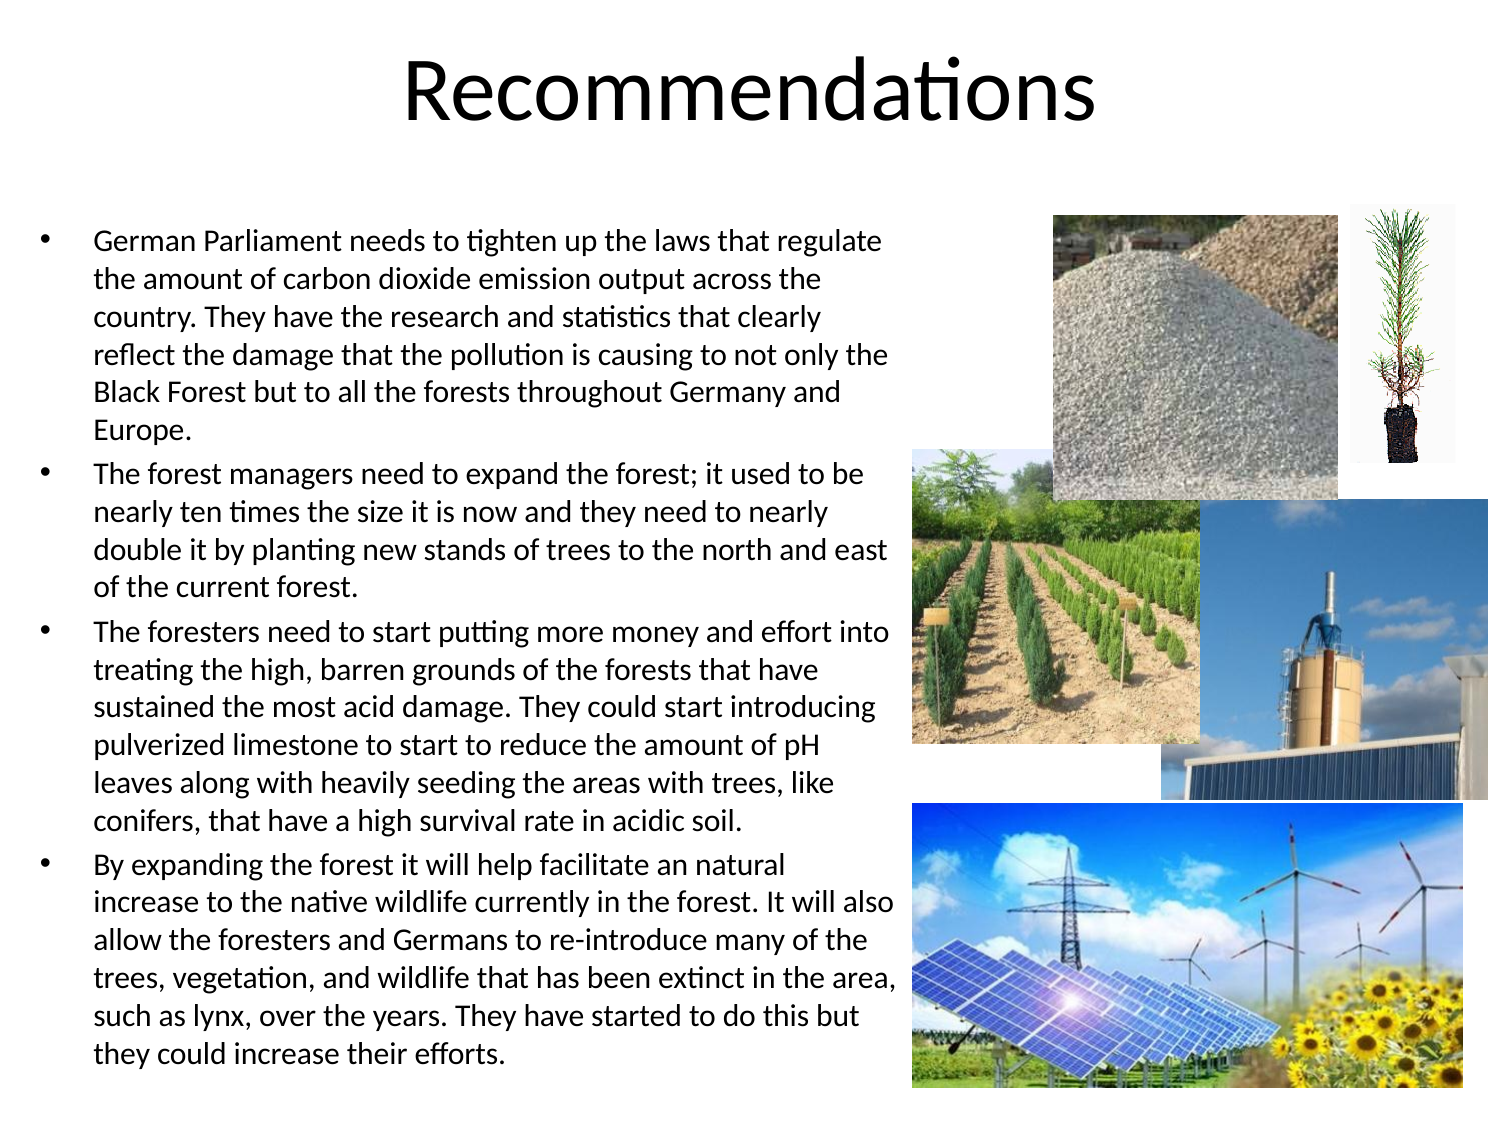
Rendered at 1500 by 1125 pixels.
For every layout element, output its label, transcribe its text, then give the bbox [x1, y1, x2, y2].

picture [912, 803, 1463, 1088]
picture [912, 215, 1488, 800]
title Recommendations [75, 45, 1425, 233]
picture [1349, 204, 1456, 463]
list German Parliament needs to tighten up the laws that regulate the amount of carbon dioxide emission output across the country. They have the research and statistics that clearly reflect the damage that the pollution is causing to not only the Black Forest but to all the forests throughout Germany and Europe. The forest managers need to expand the forest; it used to be nearly ten times the size it is now and they need to nearly double it by planting new stands of trees to the north and east of the current forest. The foresters need to start putting more money and effort into treating the high, barren grounds of the forests that have sustained the most acid damage. They could start introducing pulverized limestone to start to reduce the amount of pH leaves along with heavily seeding the areas with trees, like conifers, that have a high survival rate in acidic soil. By expanding the forest it will help facilitate an natural increase to the native wildlife currently in the forest. It will also allow the foresters and Germans to re-introduce many of the trees, vegetation, and wildlife that has been extinct in the area, such as lynx, over the years. They have started to do this but they could increase their efforts. [24, 212, 913, 1088]
